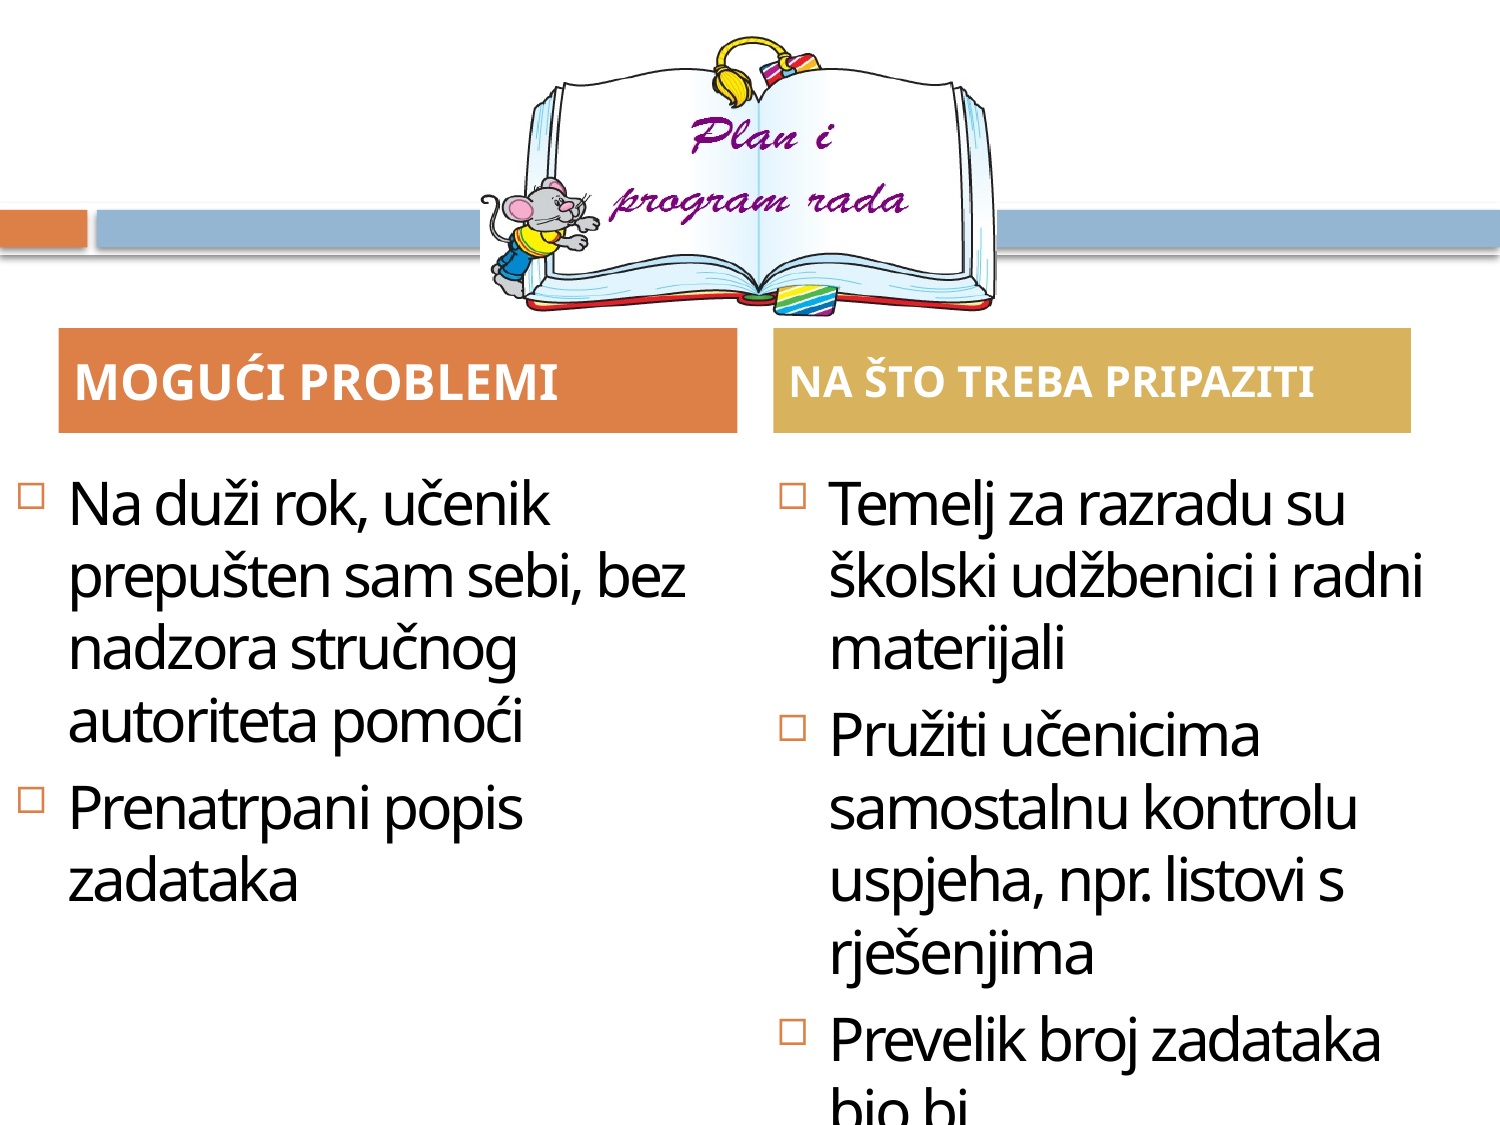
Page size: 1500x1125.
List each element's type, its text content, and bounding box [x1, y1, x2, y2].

list NA ŠTO TREBA PRIPAZITI [773, 327, 1412, 434]
picture [480, 34, 997, 317]
list MOGUĆI PROBLEMI [58, 327, 738, 434]
list Na duži rok, učenik prepušten sam sebi, bez nadzora stručnog autoriteta pomoći Prenatrpani popis zadataka [0, 456, 738, 1089]
list Temelj za razradu su školski udžbenici i radni materijali Pružiti učenicima samostalnu kontrolu uspjeha, npr. listovi s rješenjima Prevelik broj zadataka bio bi kontraproduktivan [761, 456, 1454, 1077]
